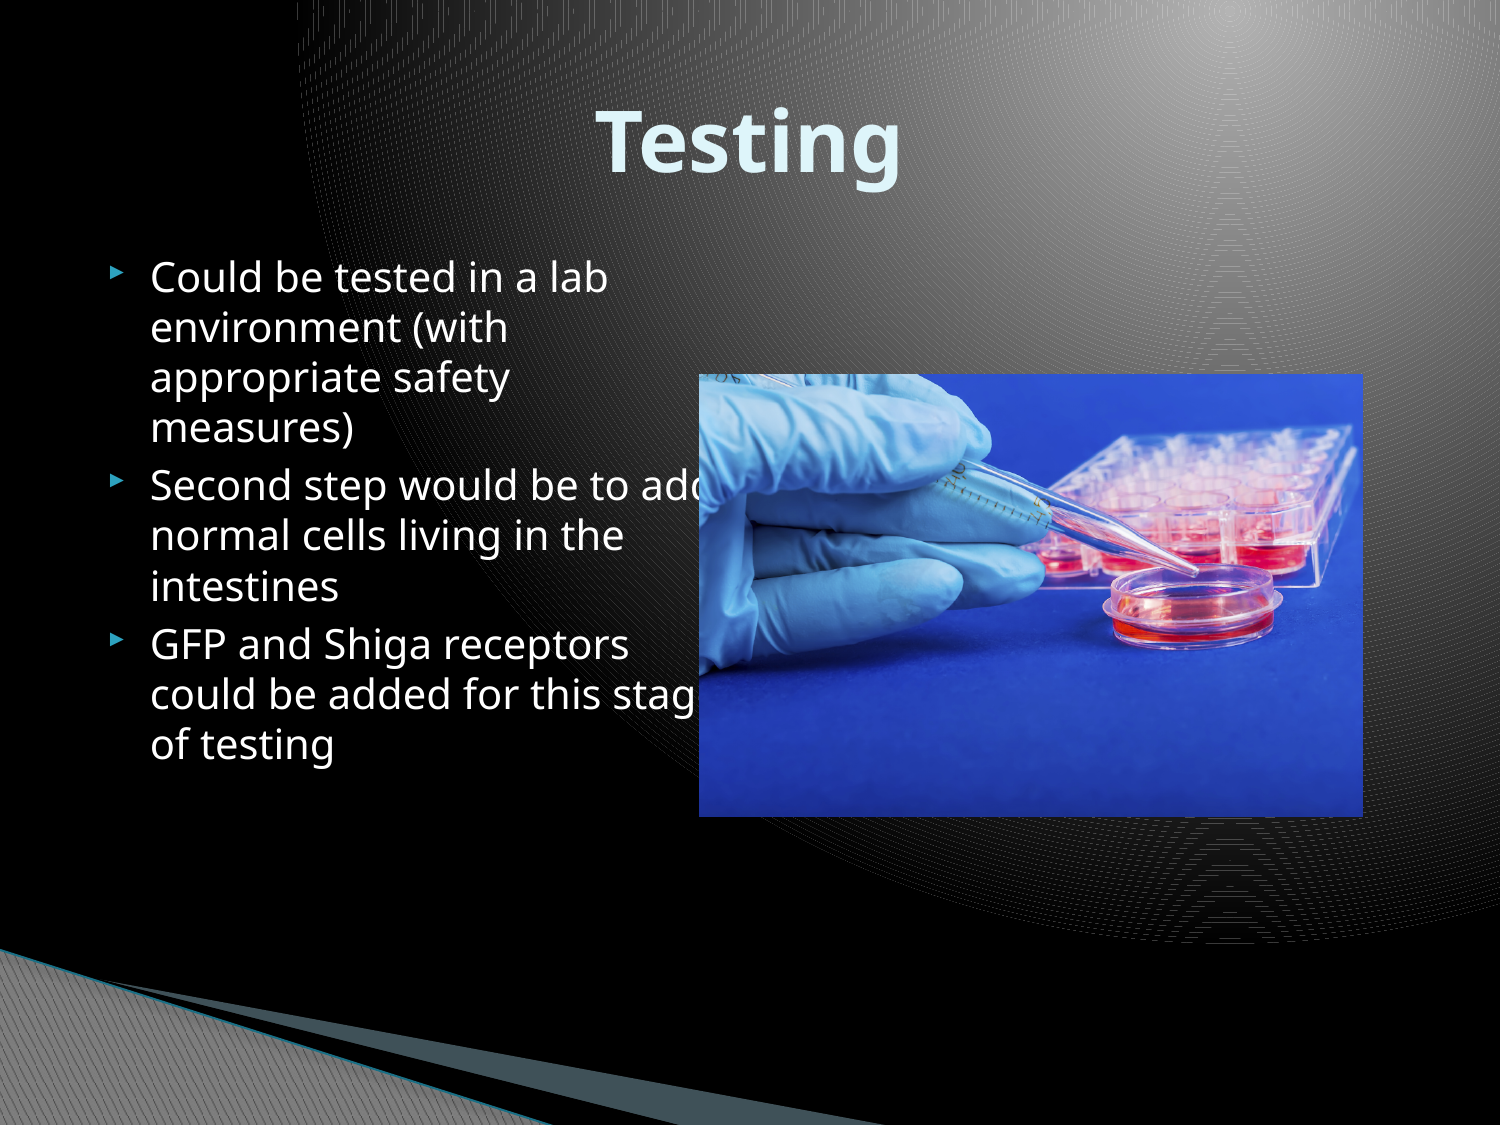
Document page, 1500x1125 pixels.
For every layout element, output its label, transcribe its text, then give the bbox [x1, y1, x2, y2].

list Could be tested in a lab environment (with appropriate safety measures) Second step would be to add normal cells living in the intestines GFP and Shiga receptors could be added for this stage of testing [75, 243, 738, 986]
picture [0, 952, 543, 1125]
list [699, 374, 1363, 818]
title Testing [75, 45, 1425, 233]
